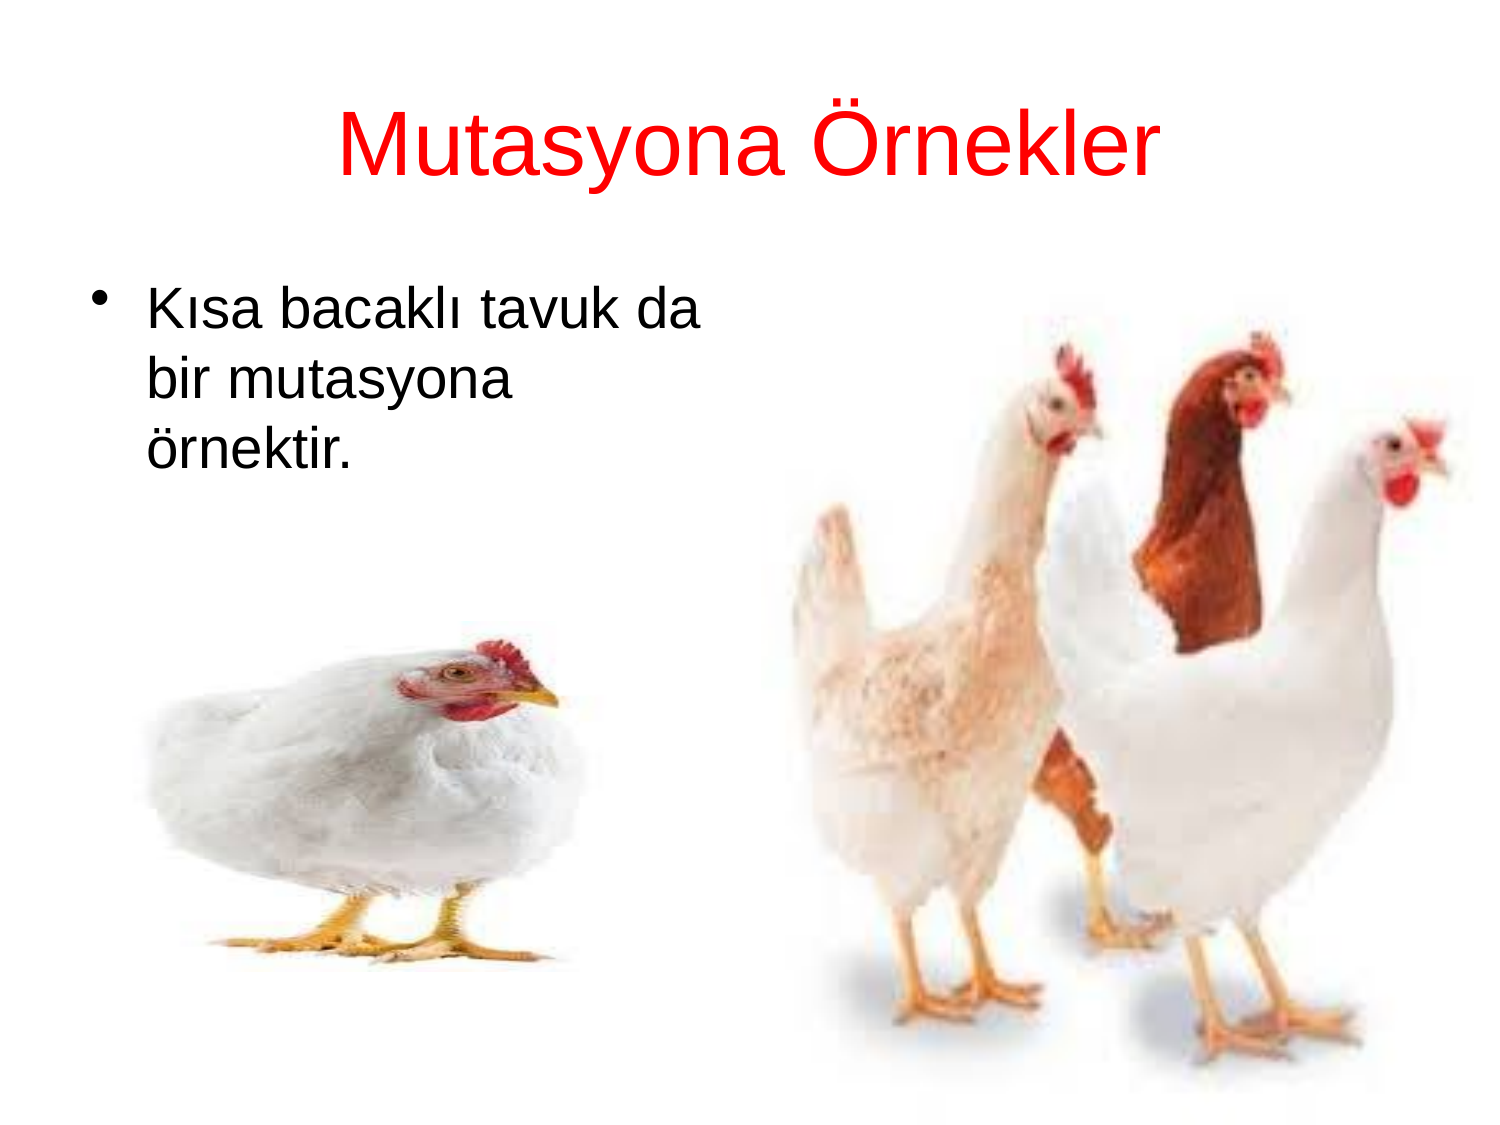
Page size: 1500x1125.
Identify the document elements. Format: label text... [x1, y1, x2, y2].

picture [761, 255, 1500, 1125]
list Kısa bacaklı tavuk da bir mutasyona örnektir. [75, 262, 738, 1005]
picture [41, 621, 697, 972]
title Mutasyona Örnekler [75, 45, 1425, 233]
